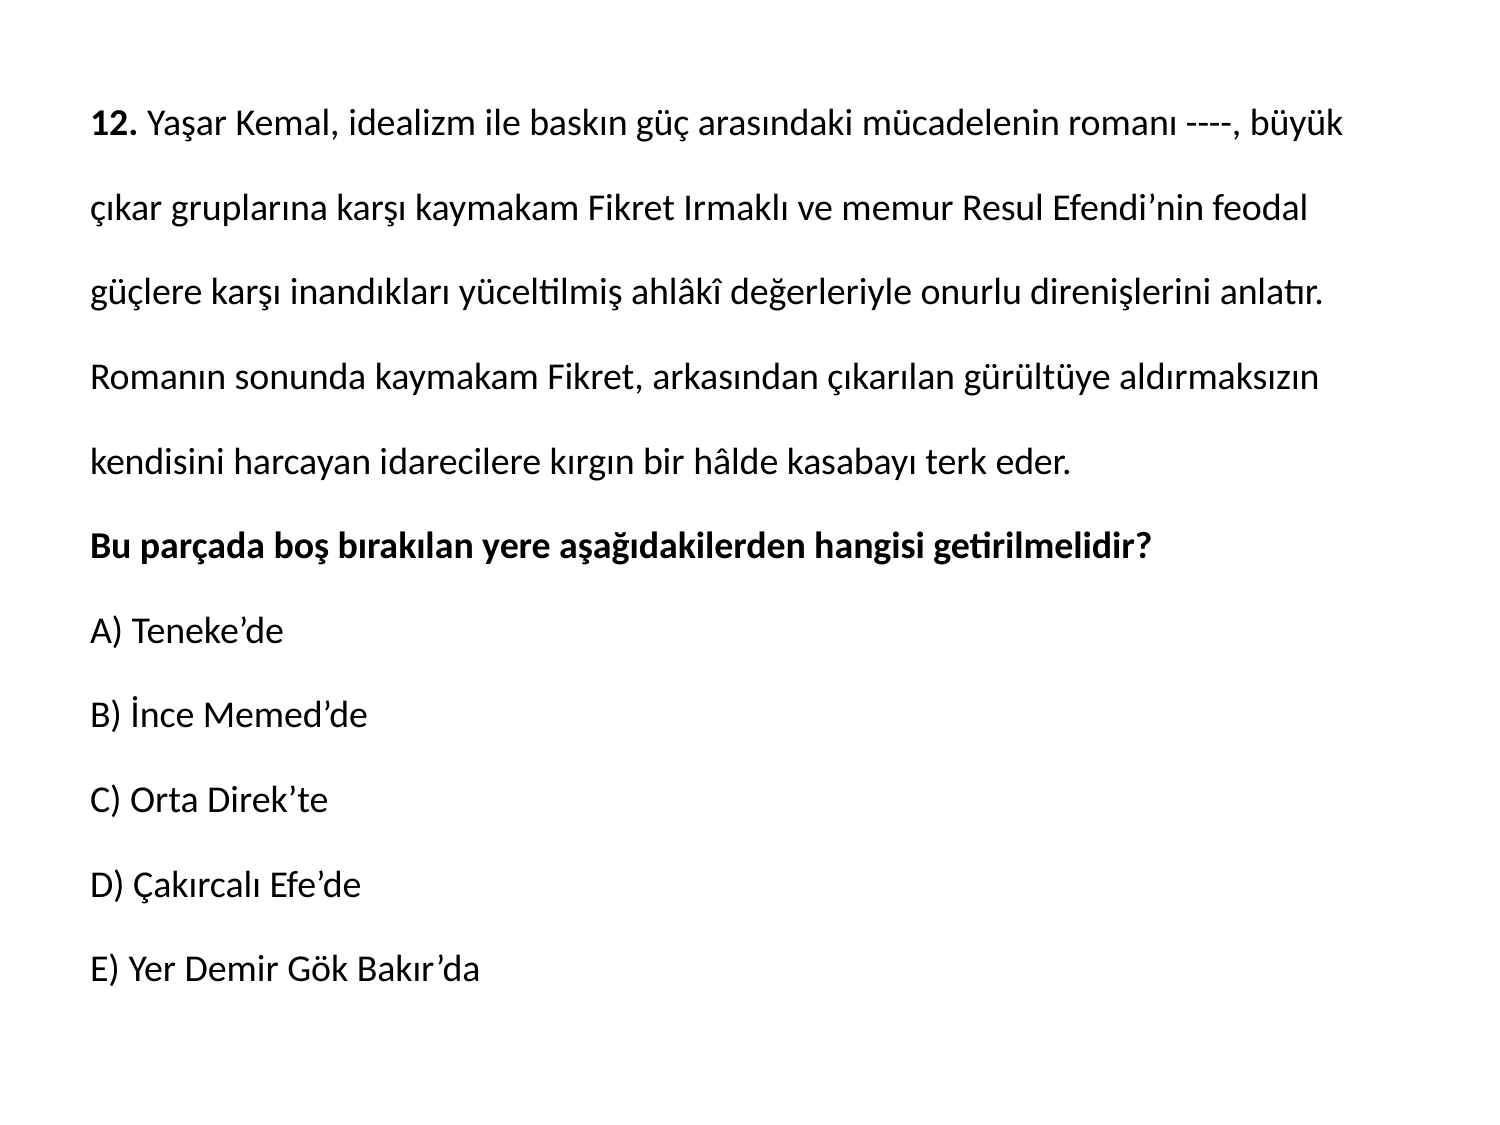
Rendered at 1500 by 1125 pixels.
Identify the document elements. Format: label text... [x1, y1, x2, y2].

list 12. Yaşar Kemal, idealizm ile baskın güç arasındaki mücadelenin romanı ----, büyük çıkar gruplarına karşı kaymakam Fikret Irmaklı ve memur Resul Efendi’nin feodal güçlere karşı inandıkları yüceltilmiş ahlâkî değerleriyle onurlu direnişlerini anlatır. Romanın sonunda kaymakam Fikret, arkasından çıkarılan gürültüye aldırmaksızın kendisini harcayan idarecilere kırgın bir hâlde kasabayı terk eder. Bu parçada boş bırakılan yere aşağıdakilerden hangisi getirilmelidir? A) Teneke’de B) İnce Memed’de C) Orta Direk’te D) Çakırcalı Efe’de E) Yer Demir Gök Bakır’da [75, 58, 1425, 1005]
